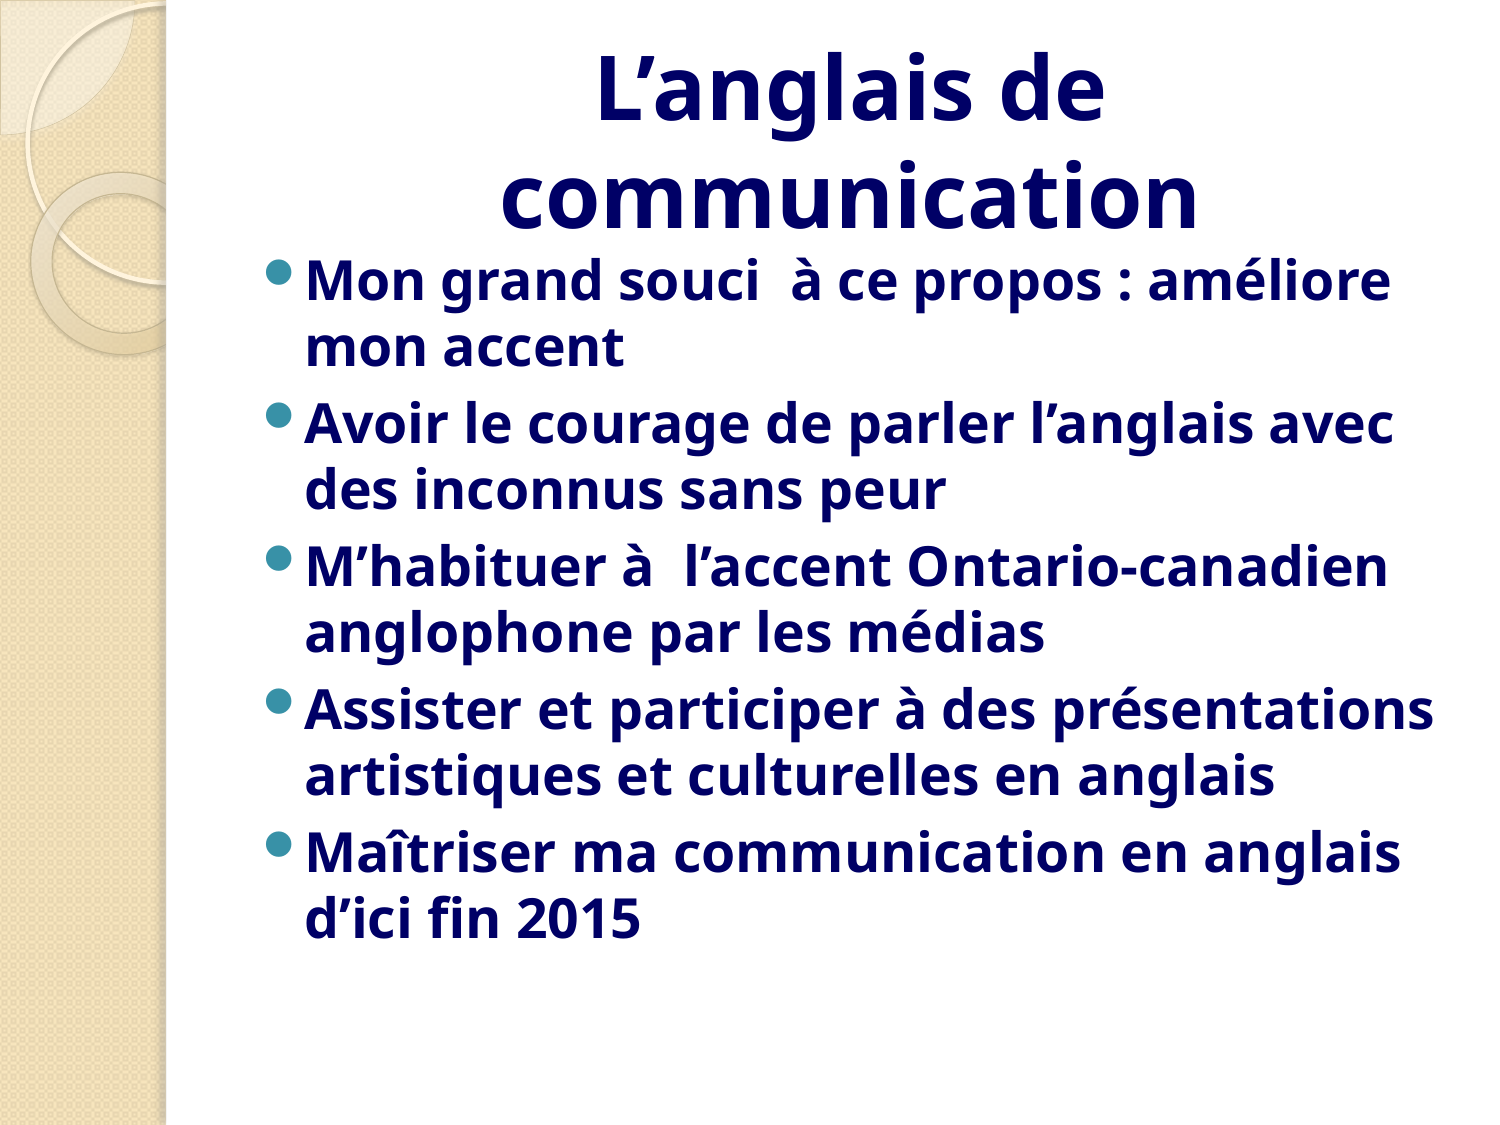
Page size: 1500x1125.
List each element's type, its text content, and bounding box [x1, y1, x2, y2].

title L’anglais de communication [235, 45, 1466, 233]
list Mon grand souci à ce propos : améliore mon accent Avoir le courage de parler l’anglais avec des inconnus sans peur M’habituer à l’accent Ontario-canadien anglophone par les médias Assister et participer à des présentations artistiques et culturelles en anglais Maîtriser ma communication en anglais d’ici fin 2015 [235, 237, 1466, 1025]
